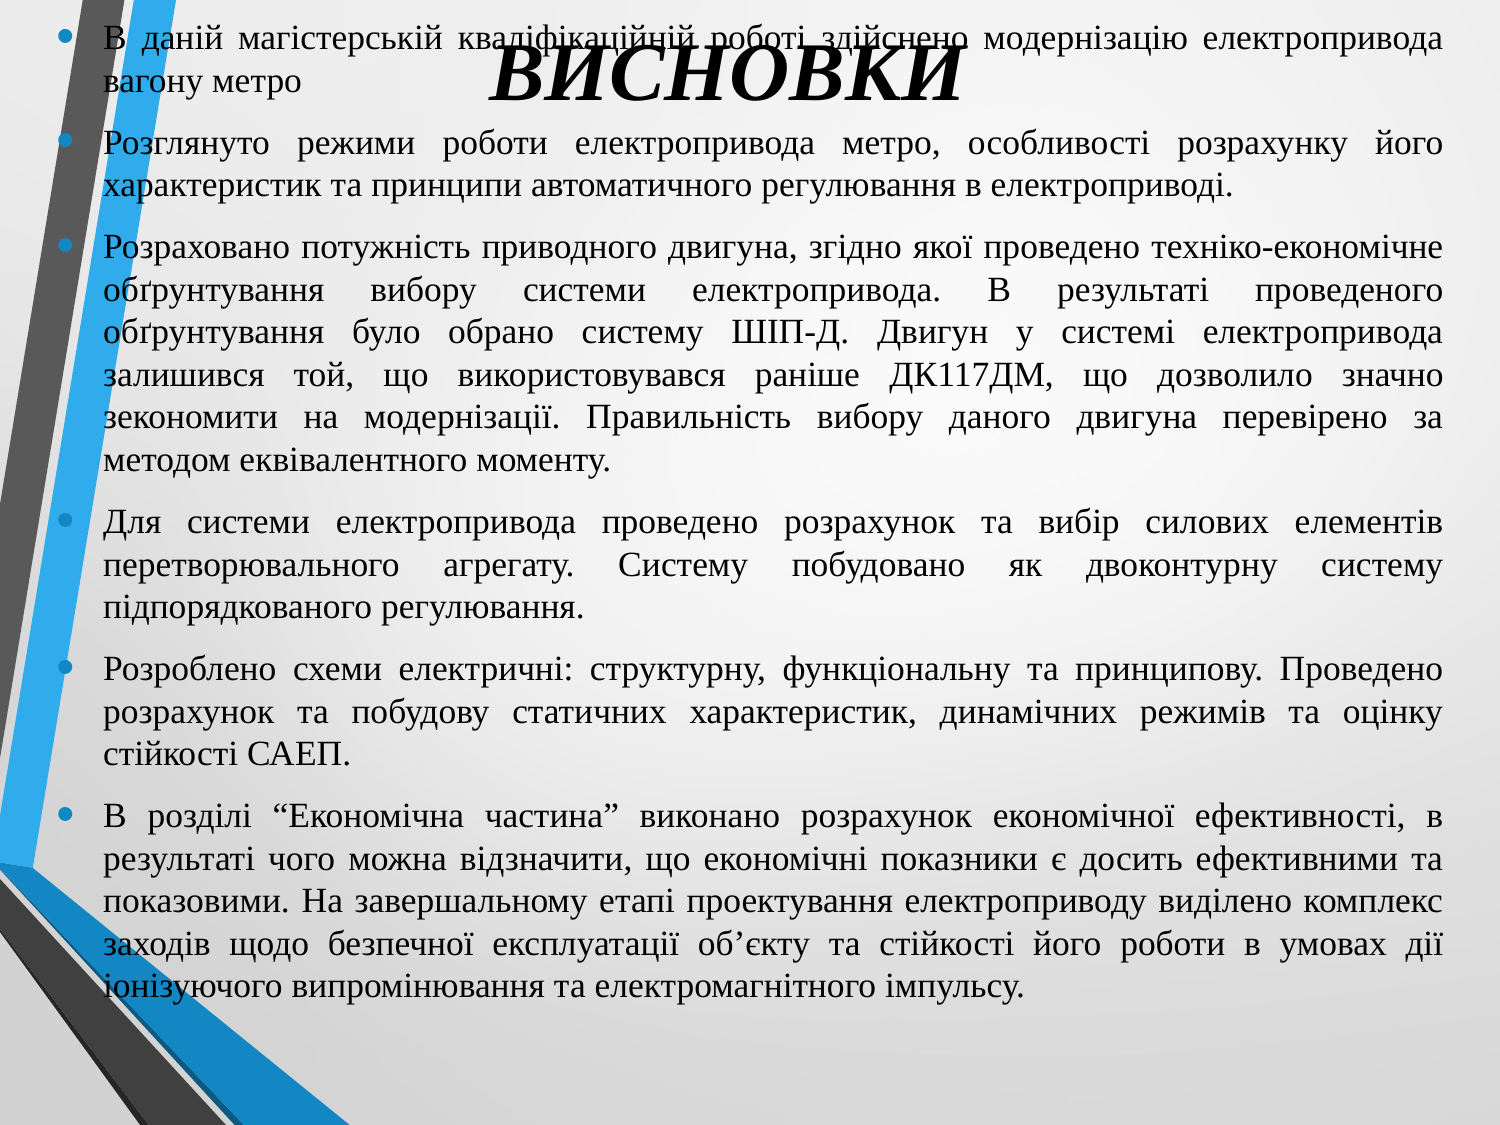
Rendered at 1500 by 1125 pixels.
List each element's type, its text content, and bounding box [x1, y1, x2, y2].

title Висновки [53, 0, 1404, 78]
list В даній магістерській кваліфікаційній роботі здійснено модернізацію електропривода вагону метро Розглянуто режими роботи електропривода метро, особливості розрахунку його характеристик та принципи автоматичного регулювання в електроприводі. Розраховано потужність приводного двигуна, згідно якої проведено техніко-економічне обґрунтування вибору системи електропривода. В результаті проведеного обґрунтування було обрано систему ШІП-Д. Двигун у системі електропривода залишився той, що використовувався раніше ДК117ДМ, що дозволило значно зекономити на модернізації. Правильність вибору даного двигуна перевірено за методом еквівалентного моменту. Для системи електропривода проведено розрахунок та вибір силових елементів перетворювального агрегату. Систему побудовано як двоконтурну систему підпорядкованого регулювання. Розроблено схеми електричні: структурну, функціональну та принципову. Проведено розрахунок та побудову статичних характеристик, динамічних режимів та оцінку стійкості САЕП. В розділі “Економічна частина” виконано розрахунок економічної ефективності, в результаті чого можна відзначити, що економічні показники є досить ефективними та показовими. На завершальному етапі проектування електроприводу виділено комплекс заходів щодо безпечної експлуатації об’єкту та стійкості його роботи в умовах дії іонізуючого випромінювання та електромагнітного імпульсу. [41, 78, 1459, 941]
